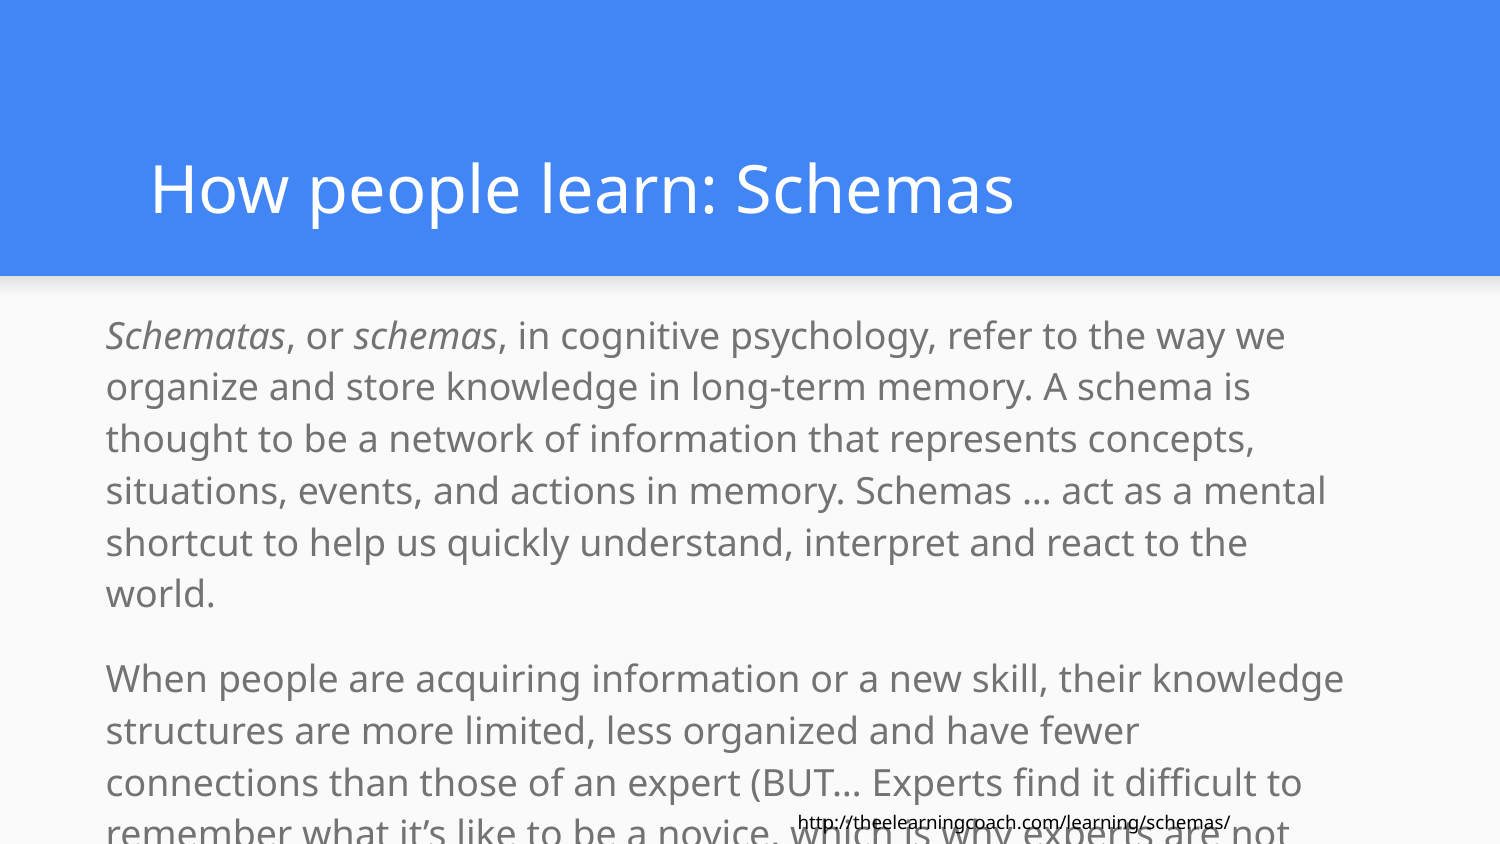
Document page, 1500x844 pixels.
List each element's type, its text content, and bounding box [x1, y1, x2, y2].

list Schematas, or schemas, in cognitive psychology, refer to the way we organize and store knowledge in long-term memory. A schema is thought to be a network of information that represents concepts, situations, events, and actions in memory. Schemas … act as a mental shortcut to help us quickly understand, interpret and react to the world. When people are acquiring information or a new skill, their knowledge structures are more limited, less organized and have fewer connections than those of an expert (BUT… Experts find it difficult to remember what it’s like to be a novice, which is why experts are not always the best teachers!). [90, 289, 1373, 796]
title How people learn: Schemas [134, 85, 1366, 243]
text_box http://theelearningcoach.com/learning/schemas/ [782, 795, 1269, 844]
